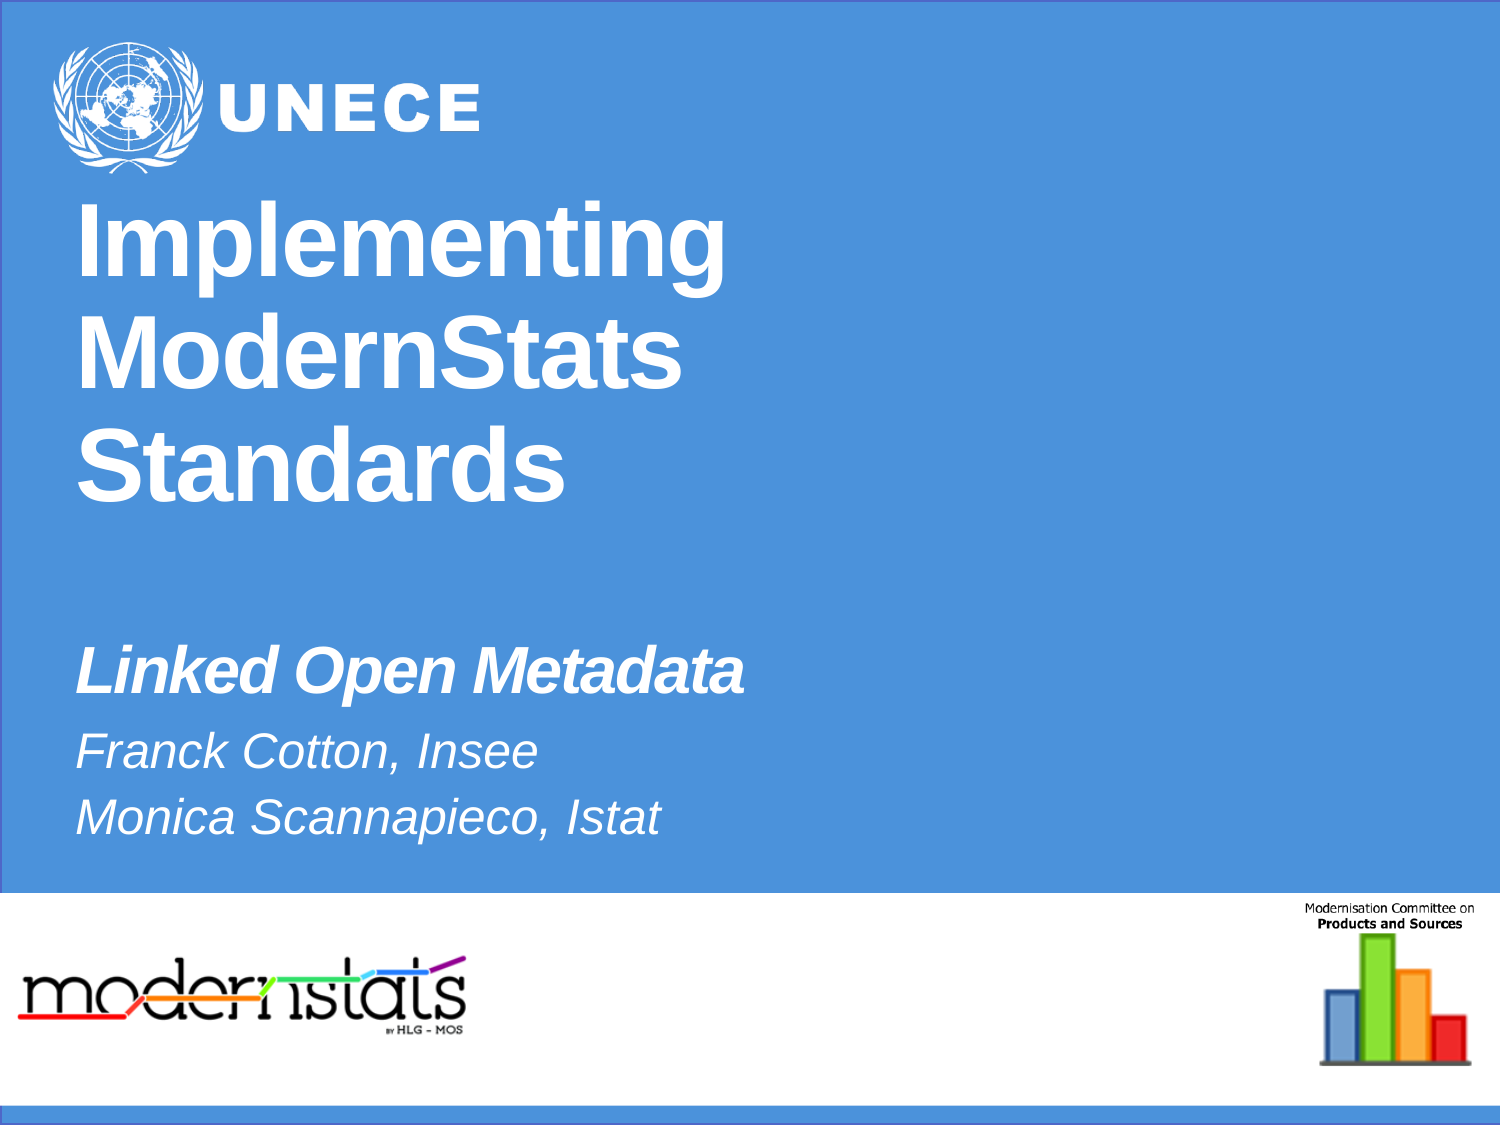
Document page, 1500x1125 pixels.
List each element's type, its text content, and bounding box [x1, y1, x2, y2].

picture [53, 42, 479, 174]
title Implementing ModernStats Standards Linked Open Metadata [75, 453, 1200, 709]
picture [1269, 892, 1500, 1074]
picture [17, 950, 467, 1038]
text_box [0, 891, 1500, 1108]
subtitle Franck Cotton, Insee Monica Scannapieco, Istat [75, 725, 1200, 891]
